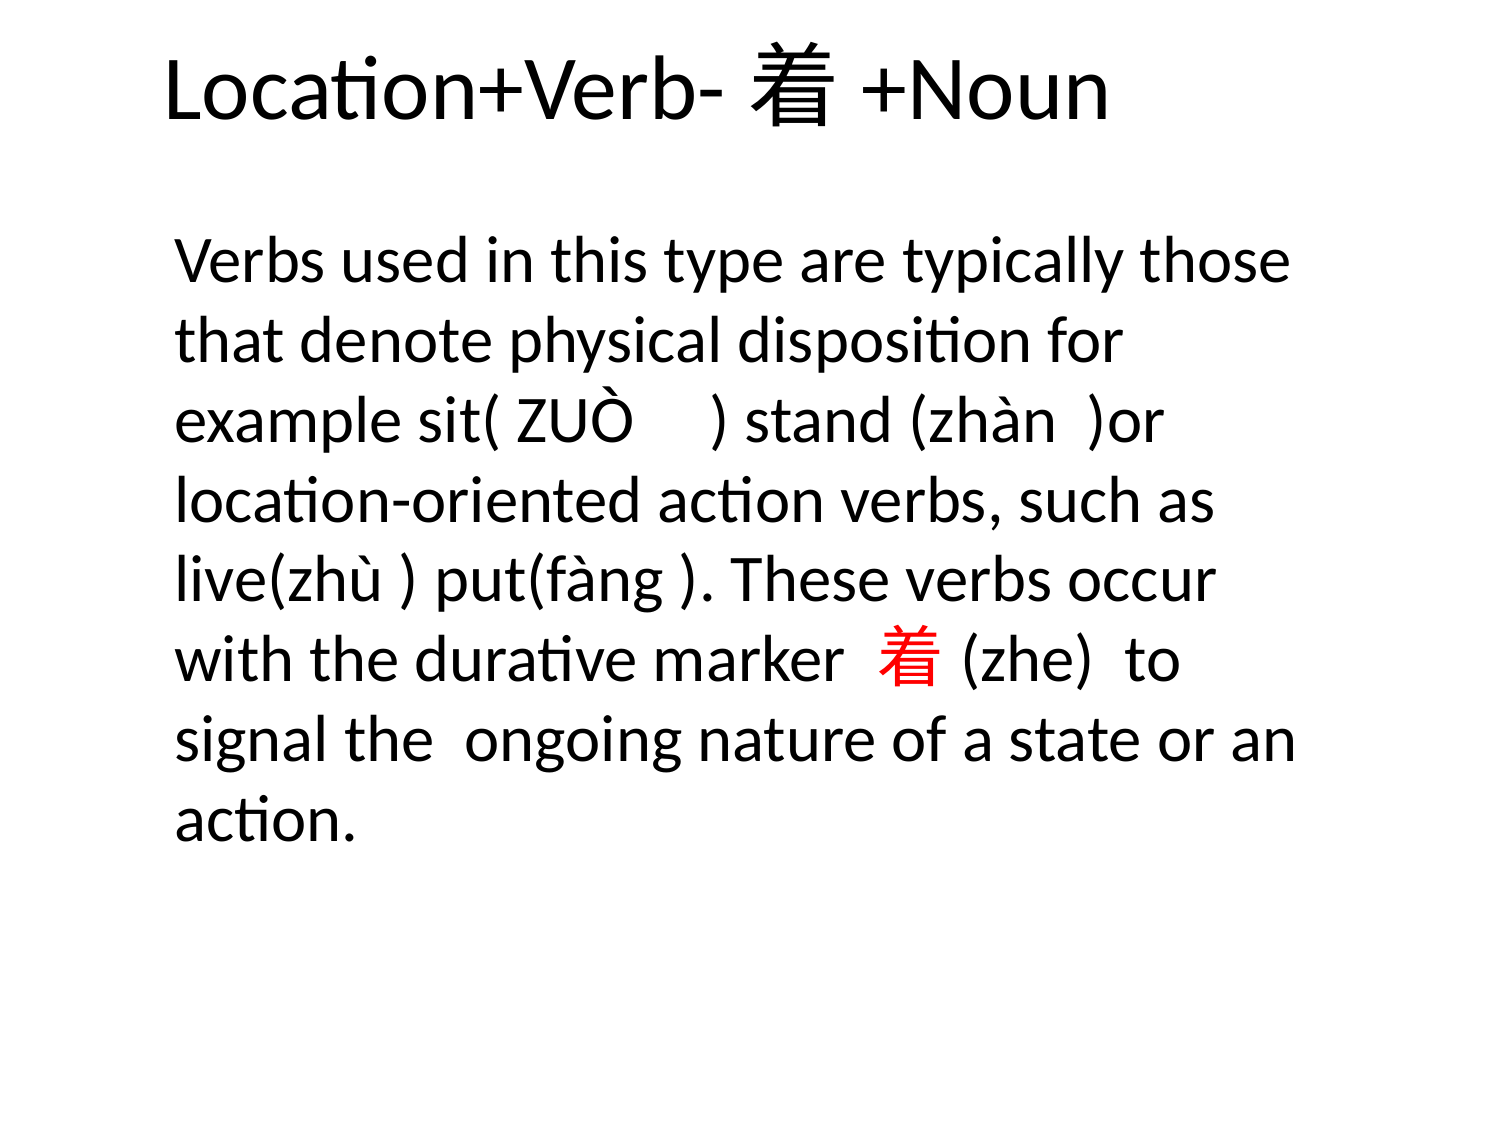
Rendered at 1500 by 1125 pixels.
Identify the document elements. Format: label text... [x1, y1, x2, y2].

title Location+Verb-着+Noun [0, 0, 1275, 386]
text_box Verbs used in this type are typically those that denote physical disposition for example sit( ZUÒ ) stand (zhàn )or location-oriented action verbs, such as live(zhù ) put(fàng ). These verbs occur with the durative marker 着(zhe) to signal the ongoing nature of a state or an action. [159, 208, 1341, 863]
